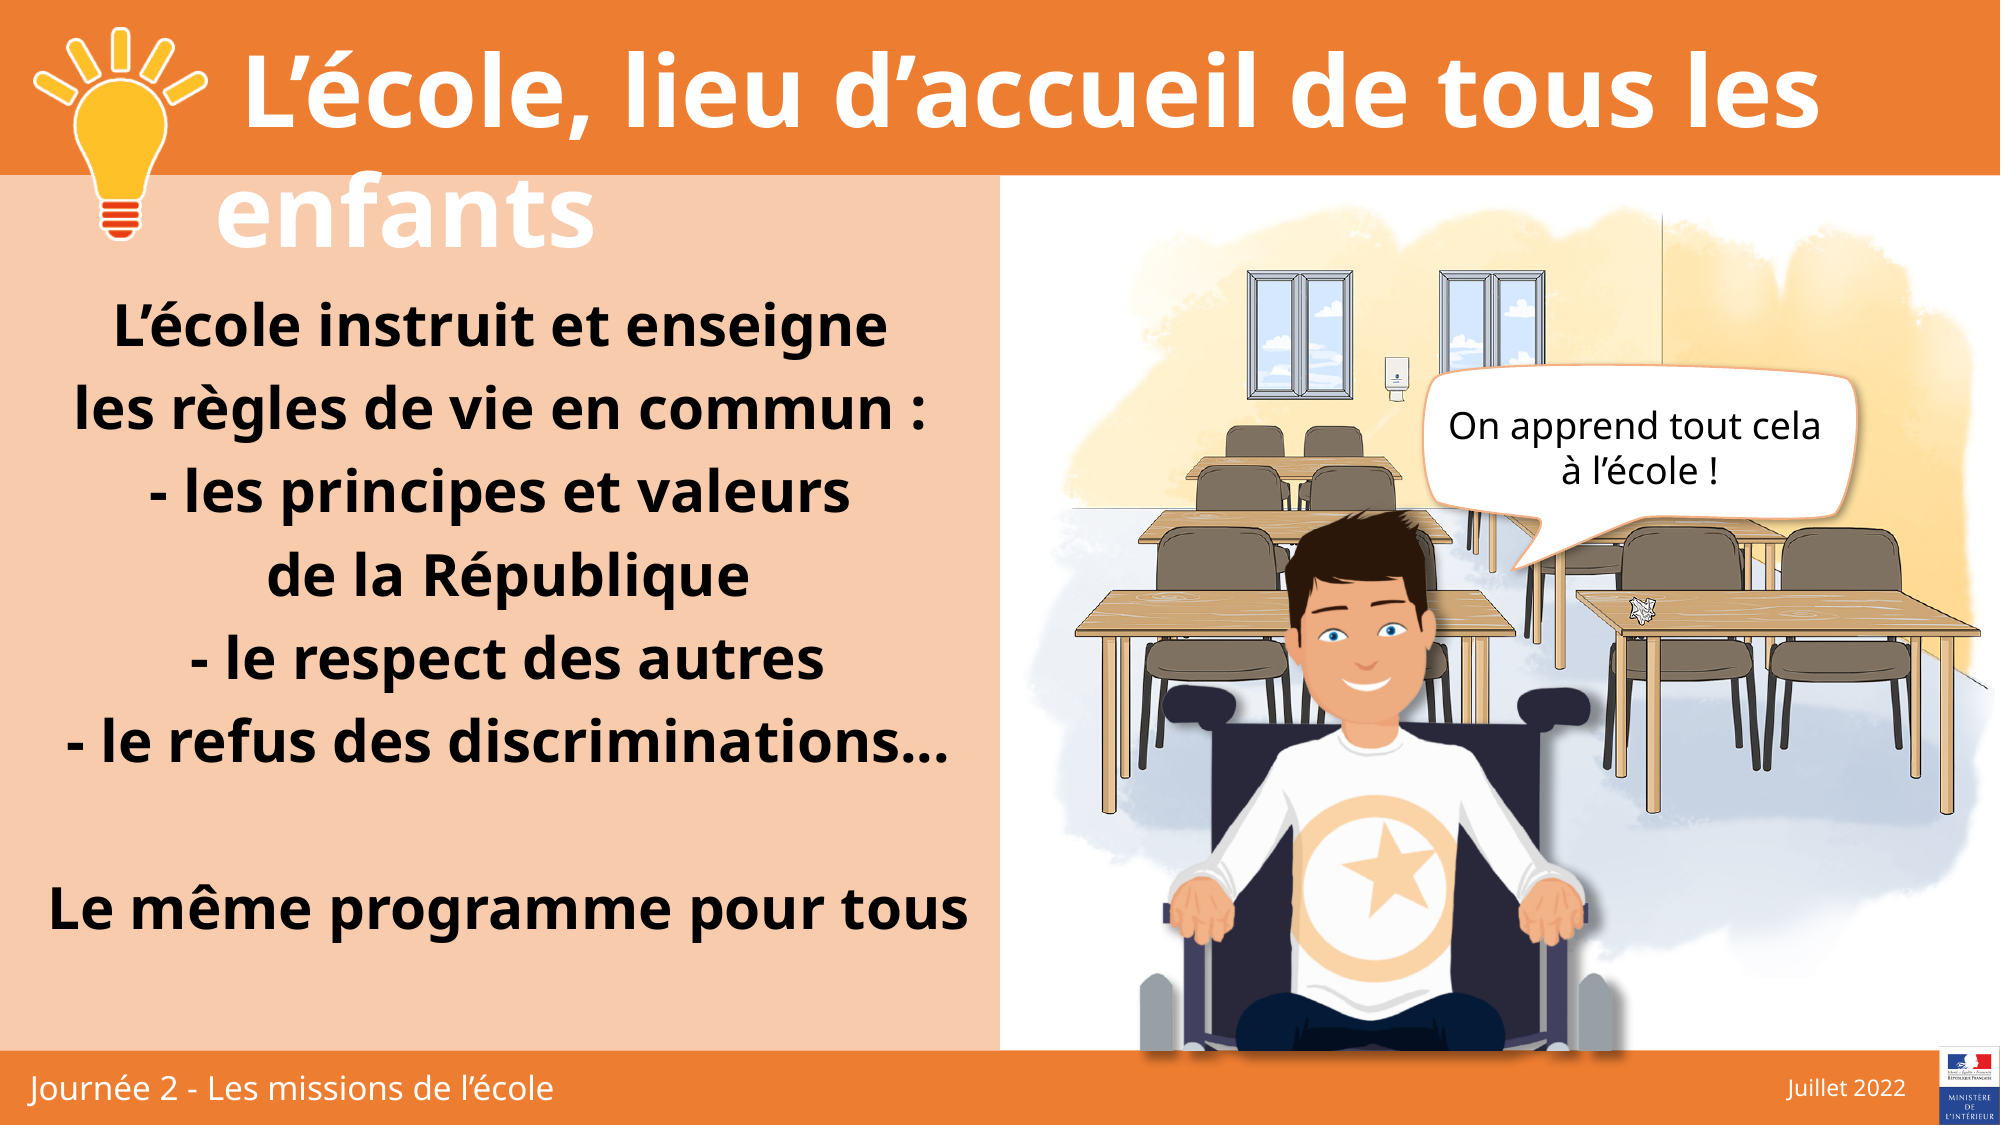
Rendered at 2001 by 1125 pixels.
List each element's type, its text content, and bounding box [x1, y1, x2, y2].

picture [33, 26, 200, 241]
text_box L’école, lieu d’accueil de tous les enfants [200, 20, 1984, 275]
text_box L’école instruit et enseigne les règles de vie en commun : - les principes et valeurs de la République - le respect des autres - le refus des discriminations... Le même programme pour tous [16, 266, 1000, 949]
text_box Journée 2 - Les missions de l’école [14, 1060, 1171, 1115]
picture [870, 195, 1995, 1051]
picture [1939, 1046, 2000, 1125]
